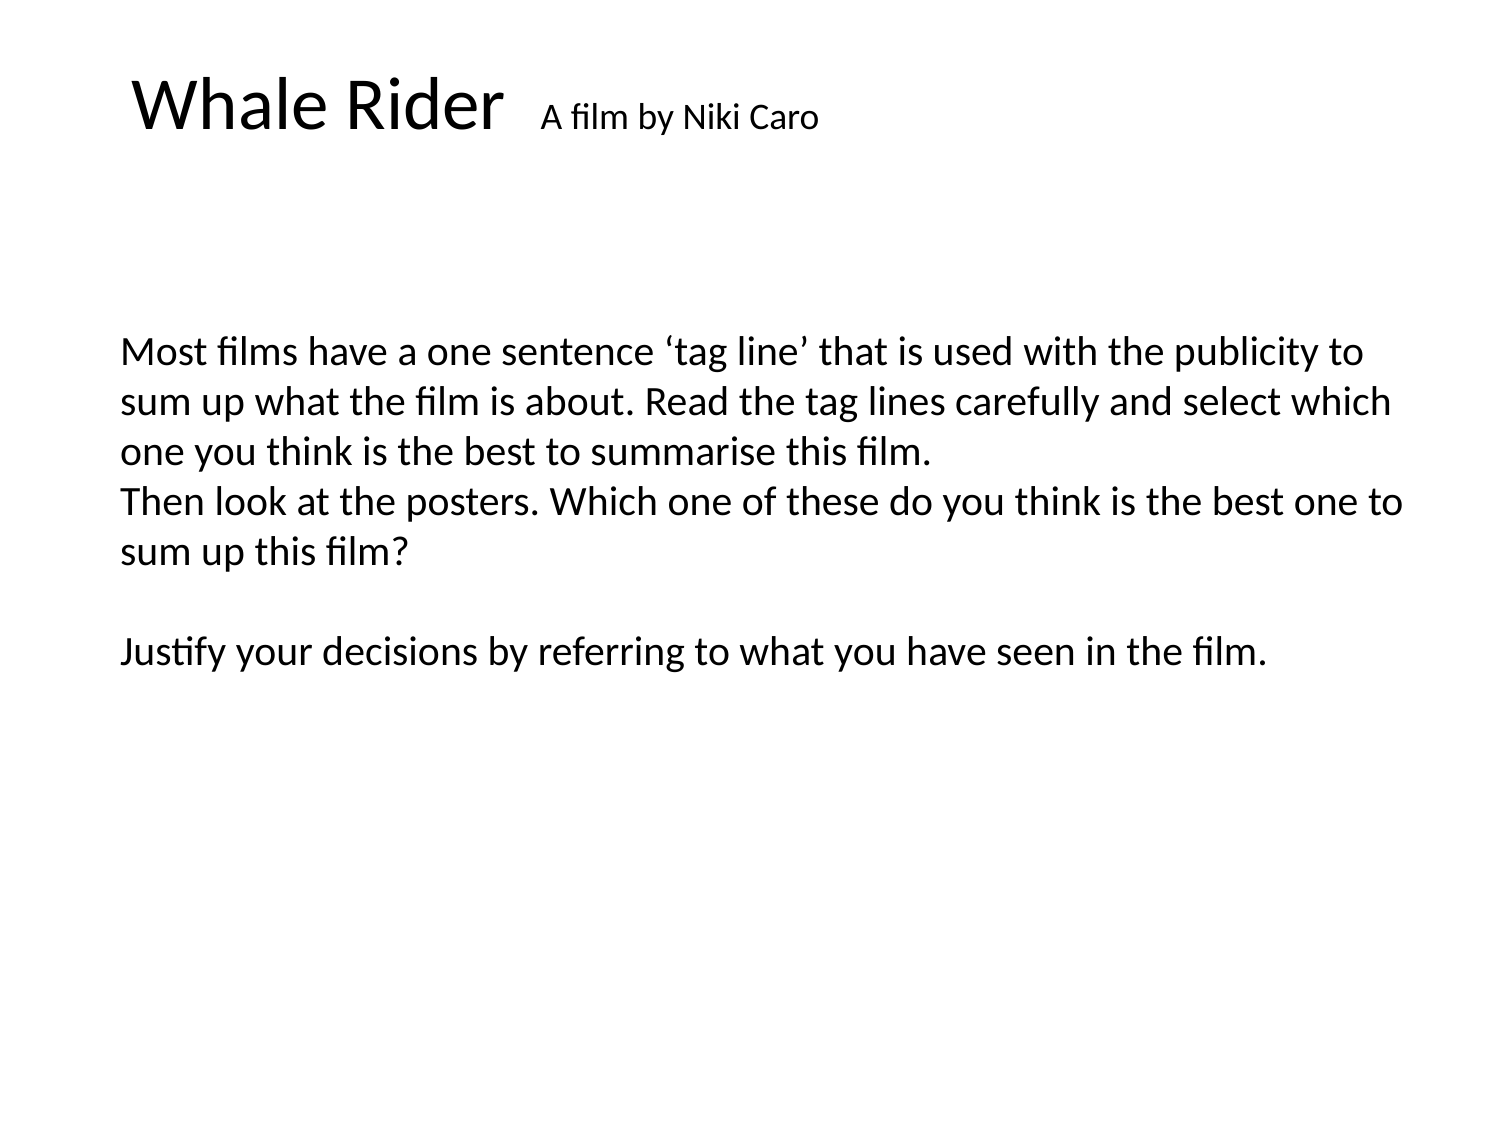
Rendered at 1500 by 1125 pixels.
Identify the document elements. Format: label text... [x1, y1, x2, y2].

text_box Most films have a one sentence ‘tag line’ that is used with the publicity to sum up what the film is about. Read the tag lines carefully and select which one you think is the best to summarise this film. Then look at the posters. Which one of these do you think is the best one to sum up this film? Justify your decisions by referring to what you have seen in the film. [105, 316, 1453, 682]
text_box Whale Rider A film by Niki Caro [117, 46, 1289, 152]
